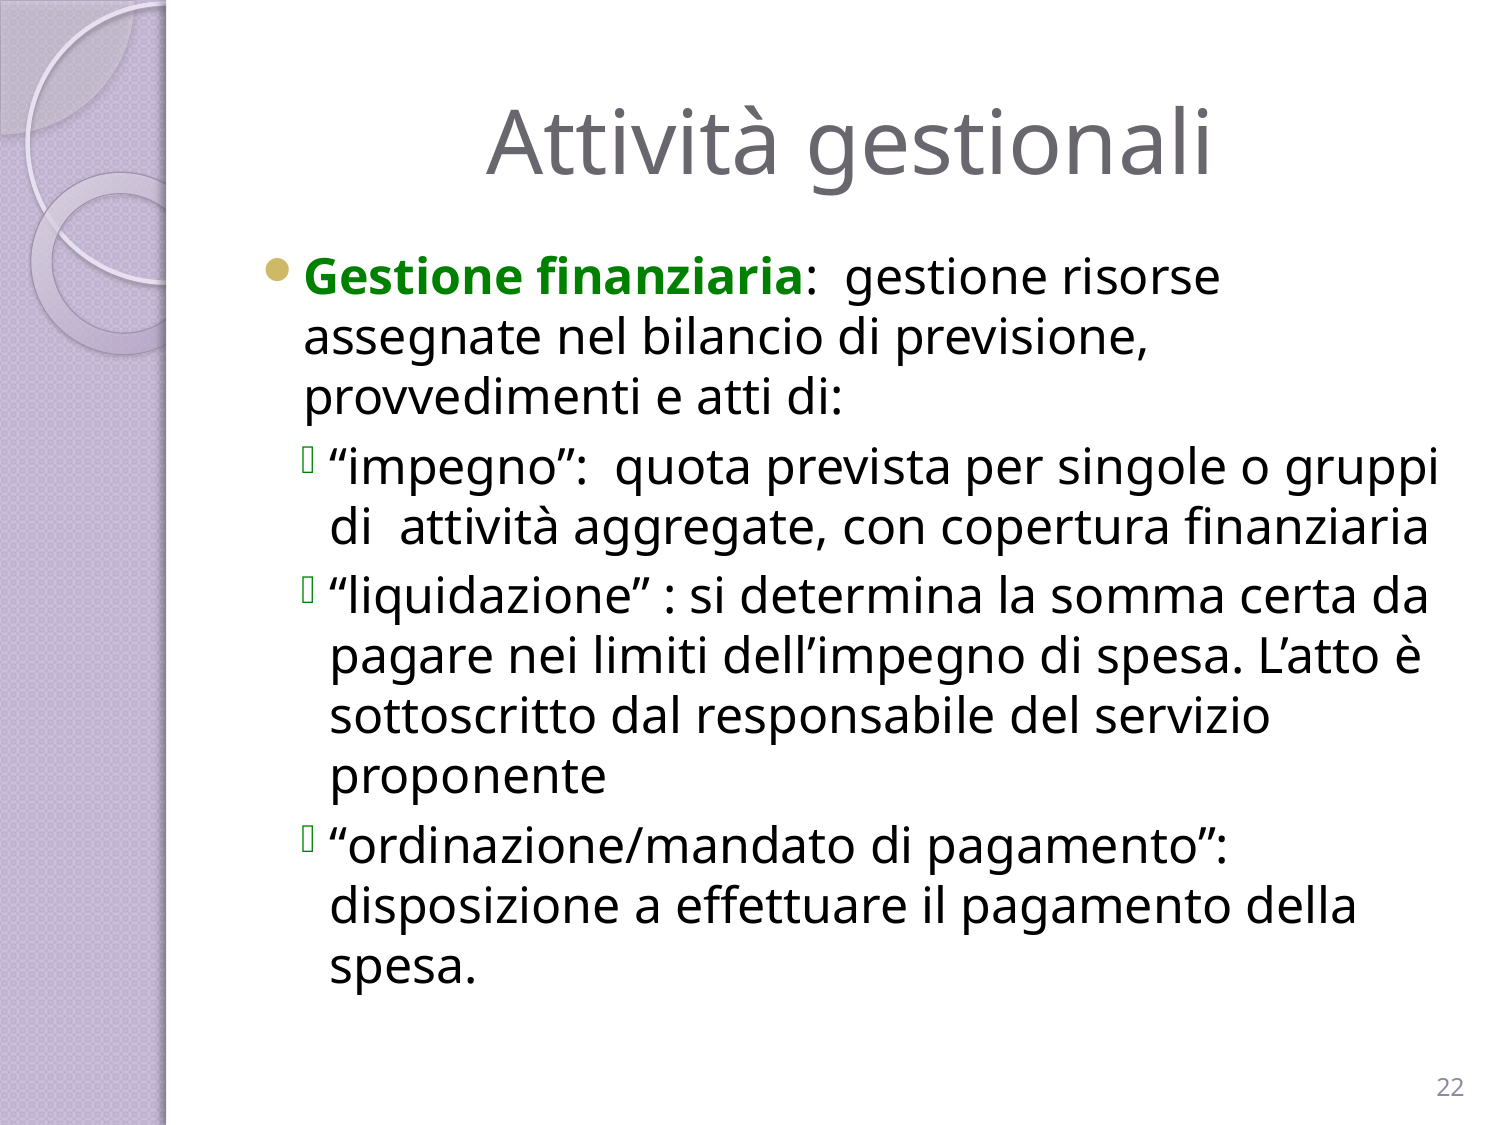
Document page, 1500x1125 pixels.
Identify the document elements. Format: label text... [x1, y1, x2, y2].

slide_number 22 [1413, 1034, 1488, 1113]
list Gestione finanziaria: gestione risorse assegnate nel bilancio di previsione, provvedimenti e atti di: “impegno”: quota prevista per singole o gruppi di attività aggregate, con copertura finanziaria “liquidazione” : si determina la somma certa da pagare nei limiti dell’impegno di spesa. L’atto è sottoscritto dal responsabile del servizio proponente “ordinazione/mandato di pagamento”: disposizione a effettuare il pagamento della spesa. [235, 237, 1466, 1025]
title Attività gestionali [235, 45, 1466, 233]
